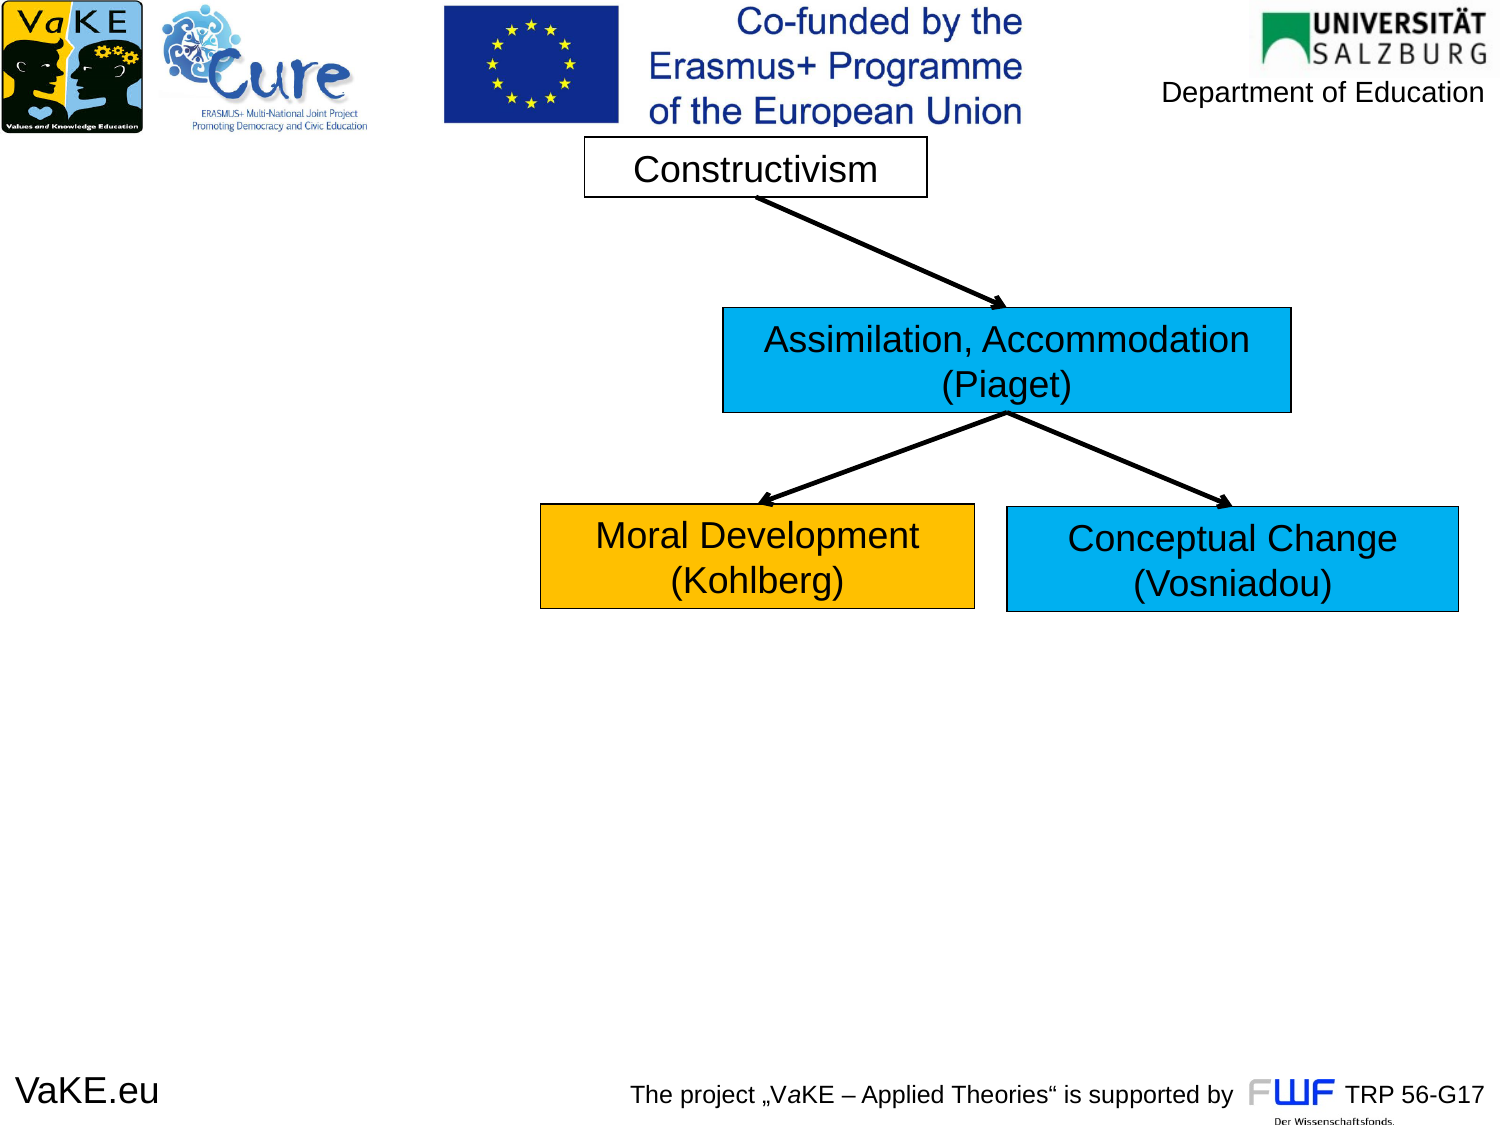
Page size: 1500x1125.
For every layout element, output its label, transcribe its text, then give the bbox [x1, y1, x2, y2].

text_box Constructivism [584, 137, 928, 197]
picture [0, 0, 145, 135]
text_box Conceptual Change (Vosniadou) [1007, 506, 1459, 612]
picture [1249, 1079, 1394, 1125]
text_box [757, 413, 1005, 505]
text_box Assimilation, Accommodation (Piaget) [722, 307, 1292, 413]
picture [1249, 0, 1500, 78]
text_box Moral Development (Kohlberg) [540, 503, 975, 609]
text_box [755, 197, 1008, 308]
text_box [1006, 413, 1234, 507]
